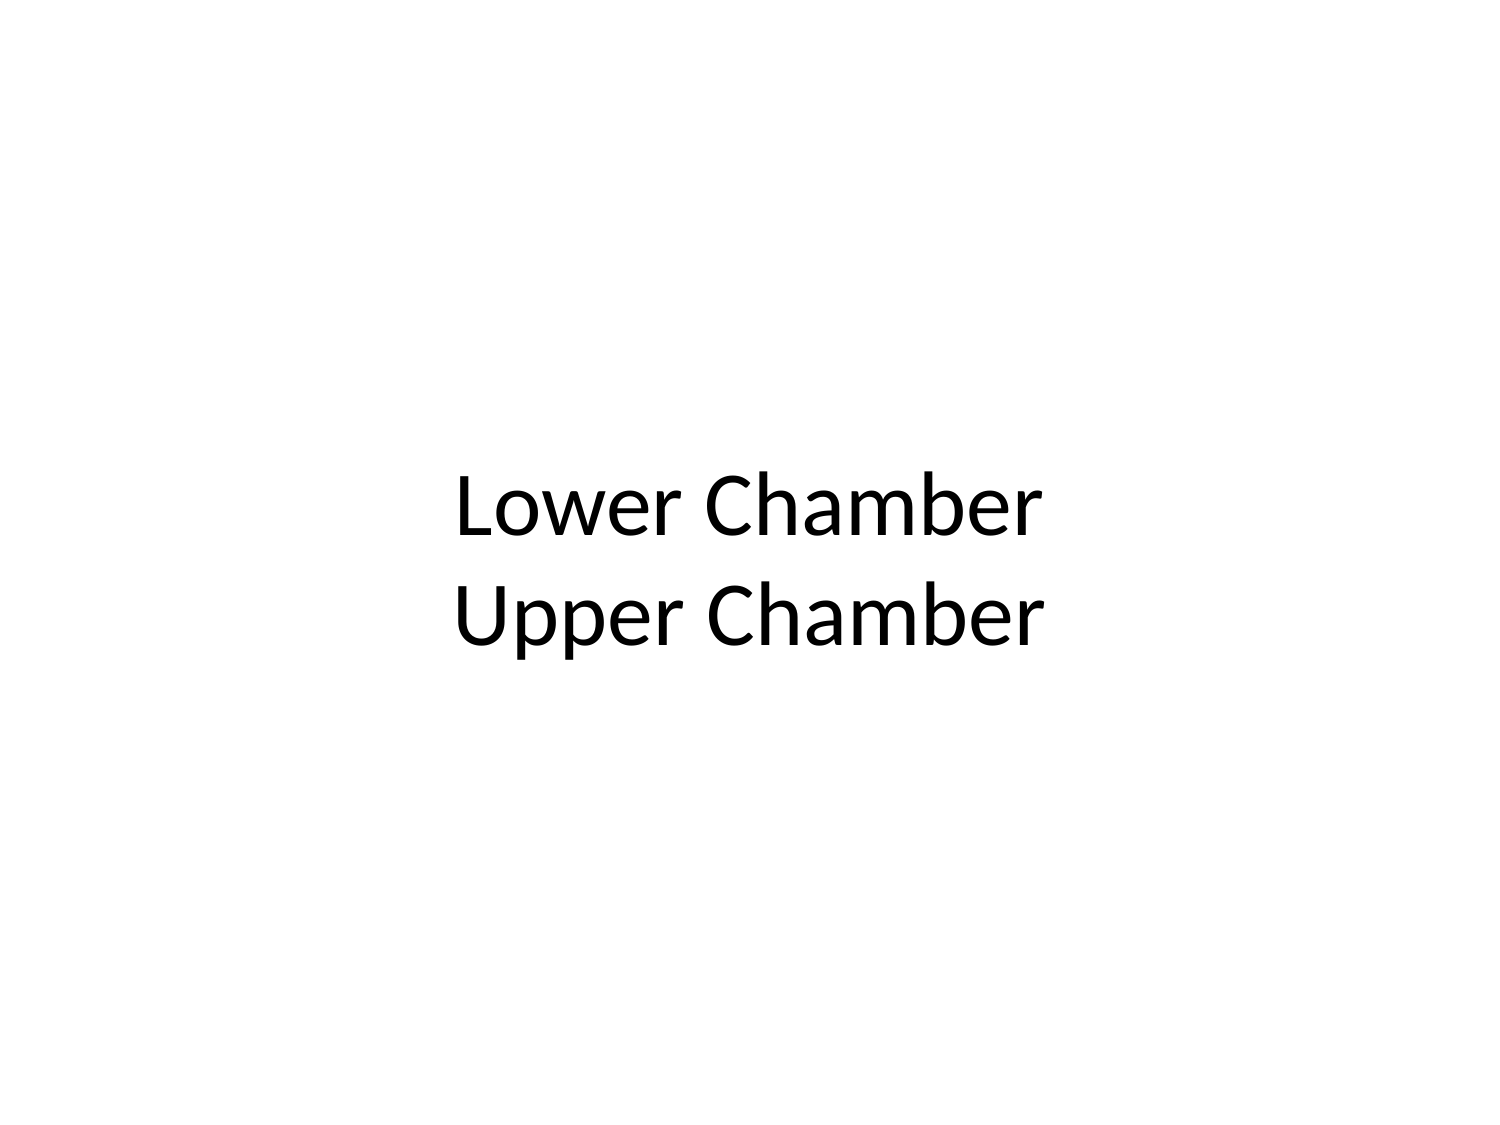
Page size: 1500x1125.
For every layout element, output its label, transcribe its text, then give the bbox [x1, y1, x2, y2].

title Lower Chamber Upper Chamber [74, 44, 1426, 1063]
